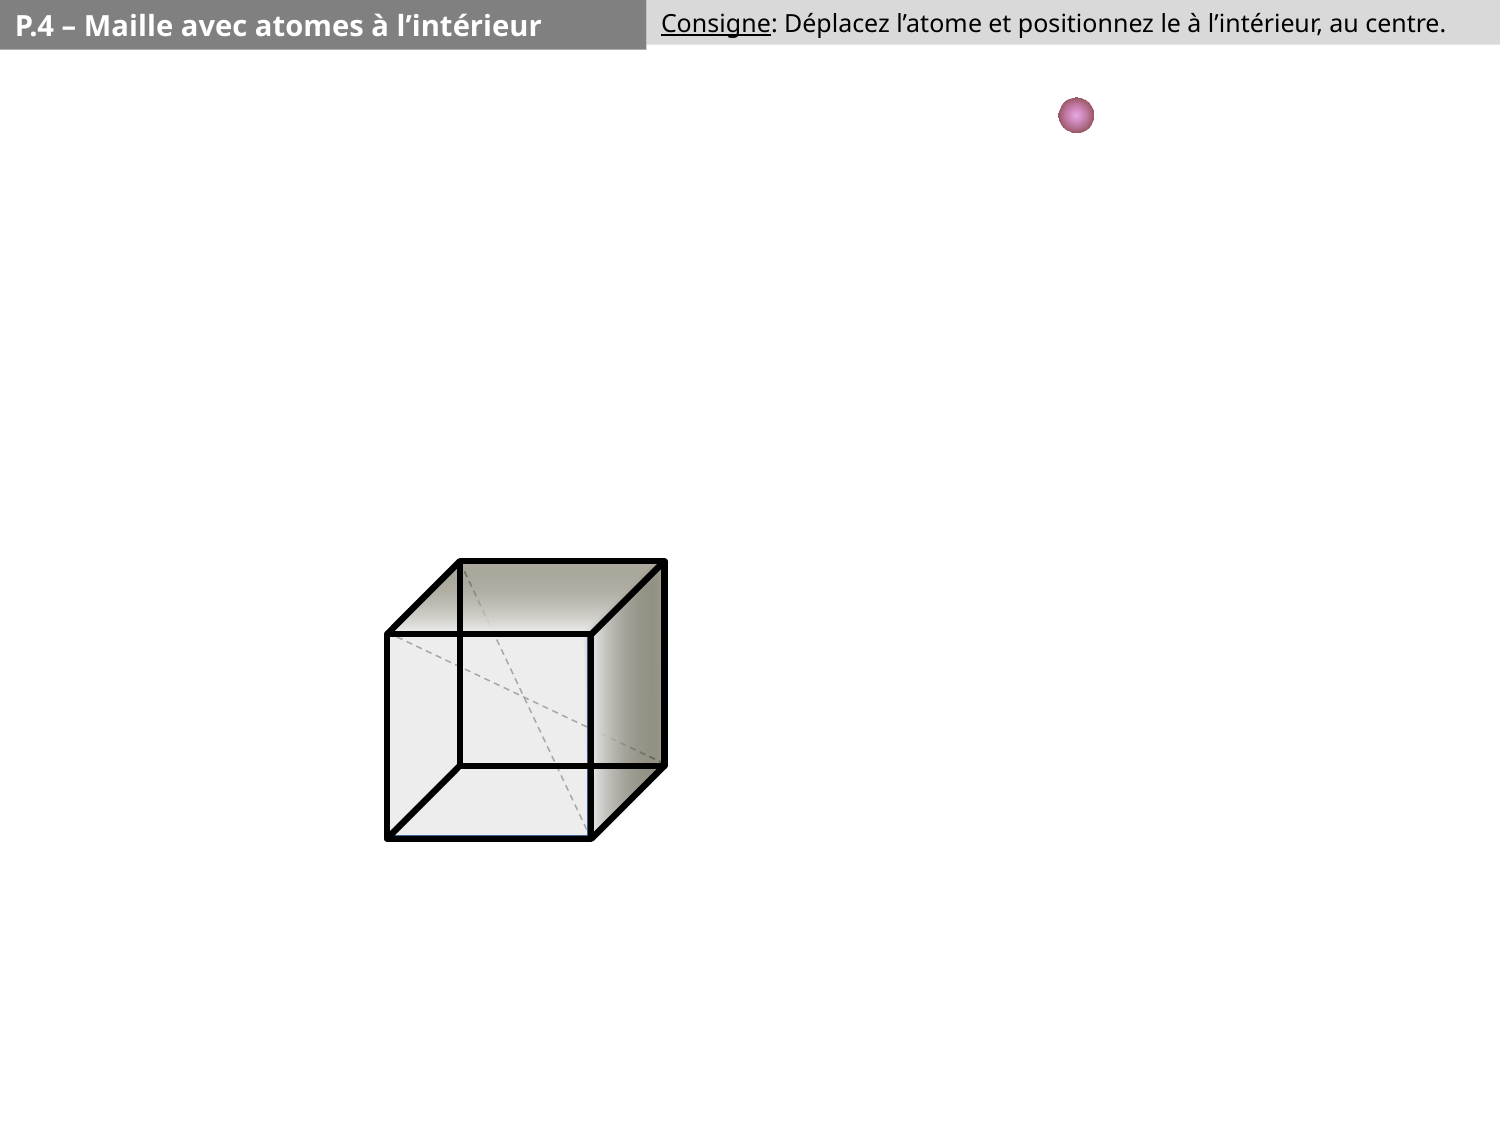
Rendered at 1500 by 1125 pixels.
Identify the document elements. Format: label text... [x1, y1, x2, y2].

text_box [1056, 95, 1096, 135]
text_box P.4 – Maille avec atomes à l’intérieur [0, 0, 647, 50]
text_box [386, 560, 665, 839]
text_box Consigne: Déplacez l’atome et positionnez le à l’intérieur, au centre. [647, 0, 1500, 45]
